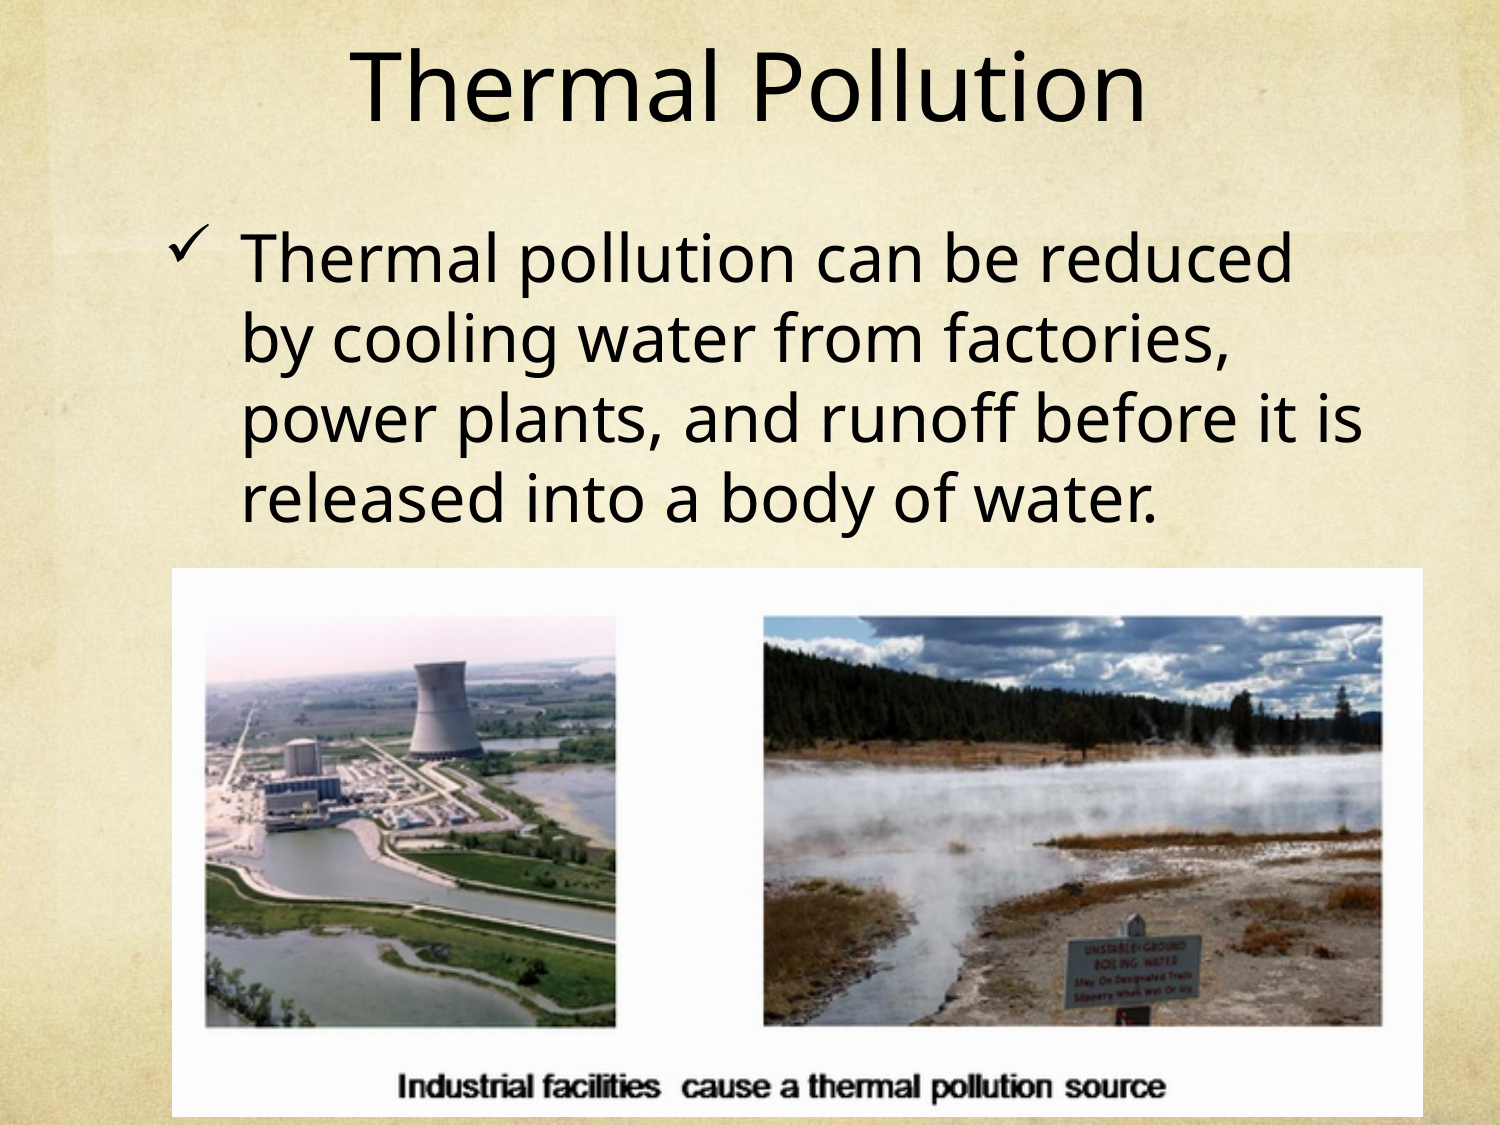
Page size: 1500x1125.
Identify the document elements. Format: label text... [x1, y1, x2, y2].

picture [0, 0, 1500, 1125]
list Thermal pollution can be reduced by cooling water from factories, power plants, and runoff before it is released into a body of water. [93, 208, 1384, 599]
title Thermal Pollution [150, 11, 1350, 155]
